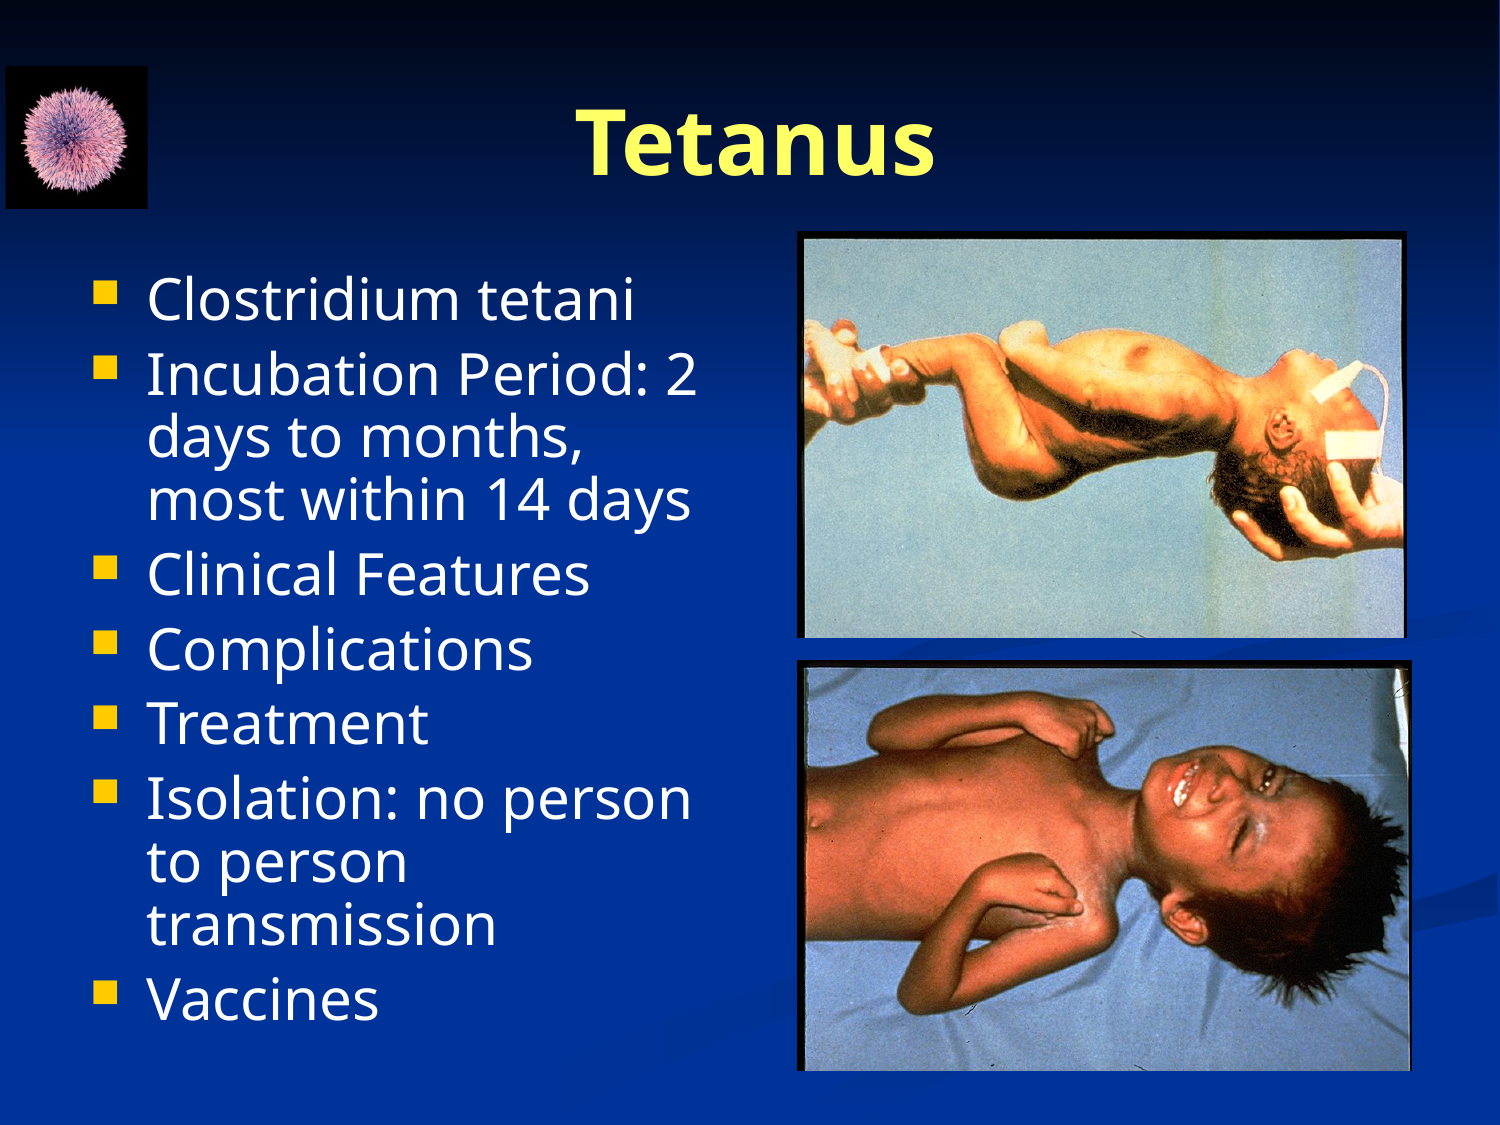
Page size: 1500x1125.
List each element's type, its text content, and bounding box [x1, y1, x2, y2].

list Clostridium tetani Incubation Period: 2 days to months, most within 14 days Clinical Features Complications Treatment Isolation: no person to person transmission Vaccines [74, 262, 738, 1006]
picture [5, 66, 148, 209]
title Tetanus [159, 44, 1353, 233]
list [796, 231, 1407, 639]
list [796, 660, 1412, 1071]
